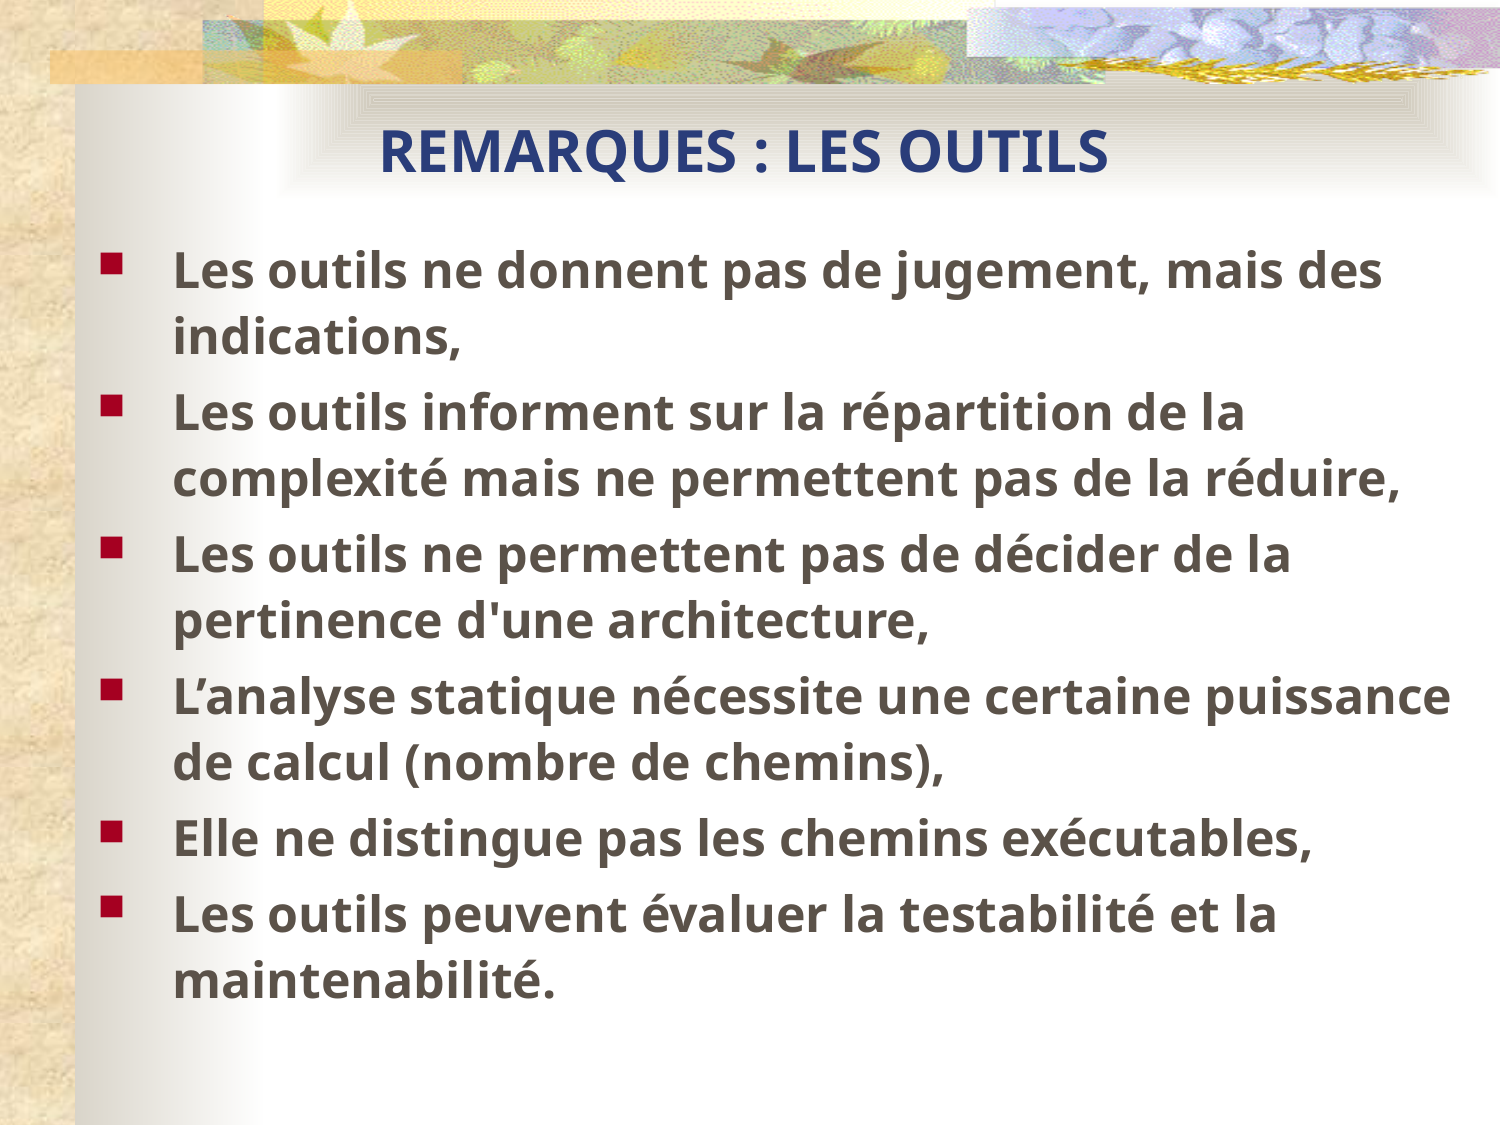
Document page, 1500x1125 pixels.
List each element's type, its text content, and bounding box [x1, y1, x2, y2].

title REMARQUES : LES OUTILS [105, 3, 1382, 192]
picture [0, 0, 1500, 1125]
list Les outils ne donnent pas de jugement, mais des indications, Les outils informent sur la répartition de la complexité mais ne permettent pas de la réduire, Les outils ne permettent pas de décider de la pertinence d'une architecture, L’analyse statique nécessite une certaine puissance de calcul (nombre de chemins), Elle ne distingue pas les chemins exécutables, Les outils peuvent évaluer la testabilité et la maintenabilité. [82, 224, 1472, 1015]
